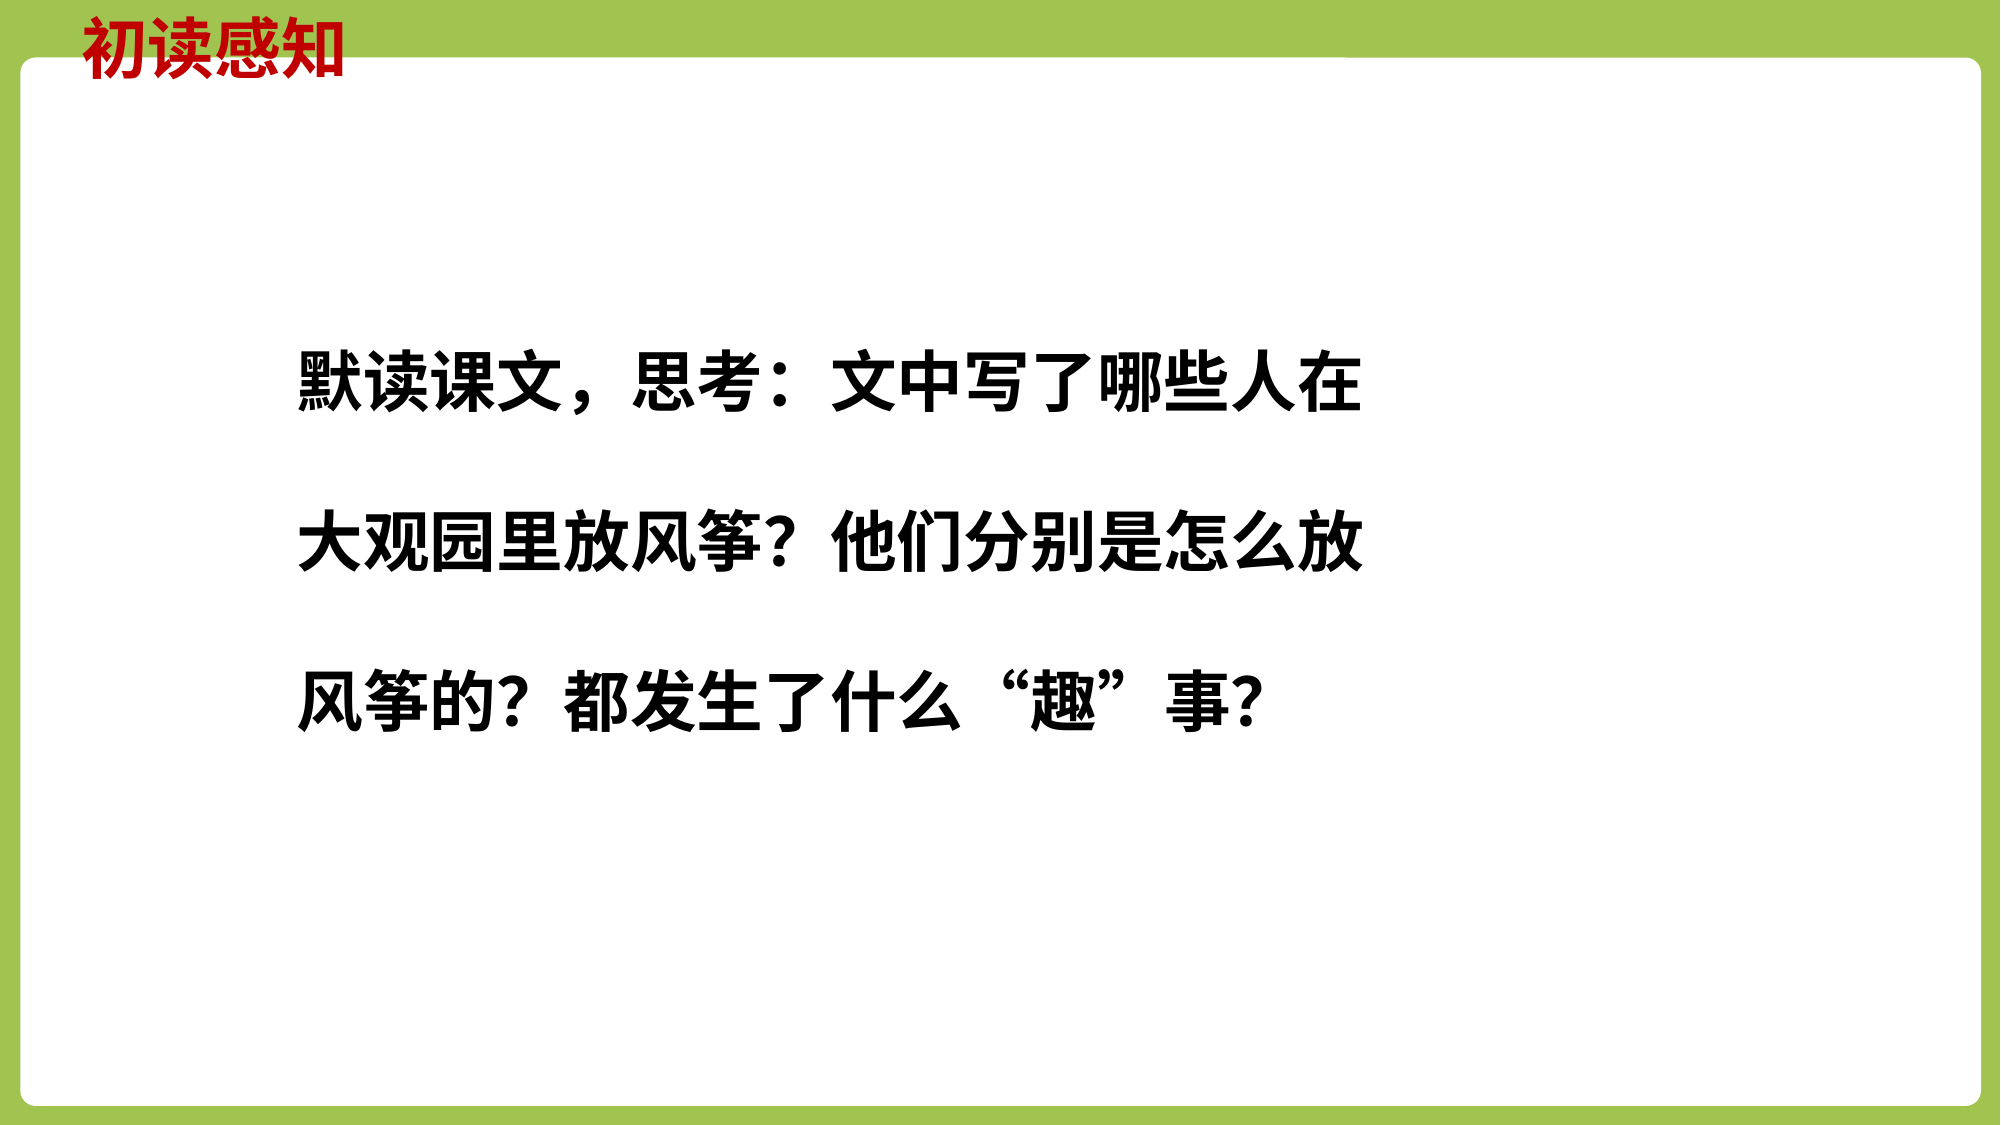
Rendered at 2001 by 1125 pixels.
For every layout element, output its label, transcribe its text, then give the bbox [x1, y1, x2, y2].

text_box 初读感知 [66, 0, 440, 95]
text_box 默读课文，思考：文中写了哪些人在大观园里放风筝？他们分别是怎么放风筝的？都发生了什么“趣”事？ [281, 252, 1419, 907]
